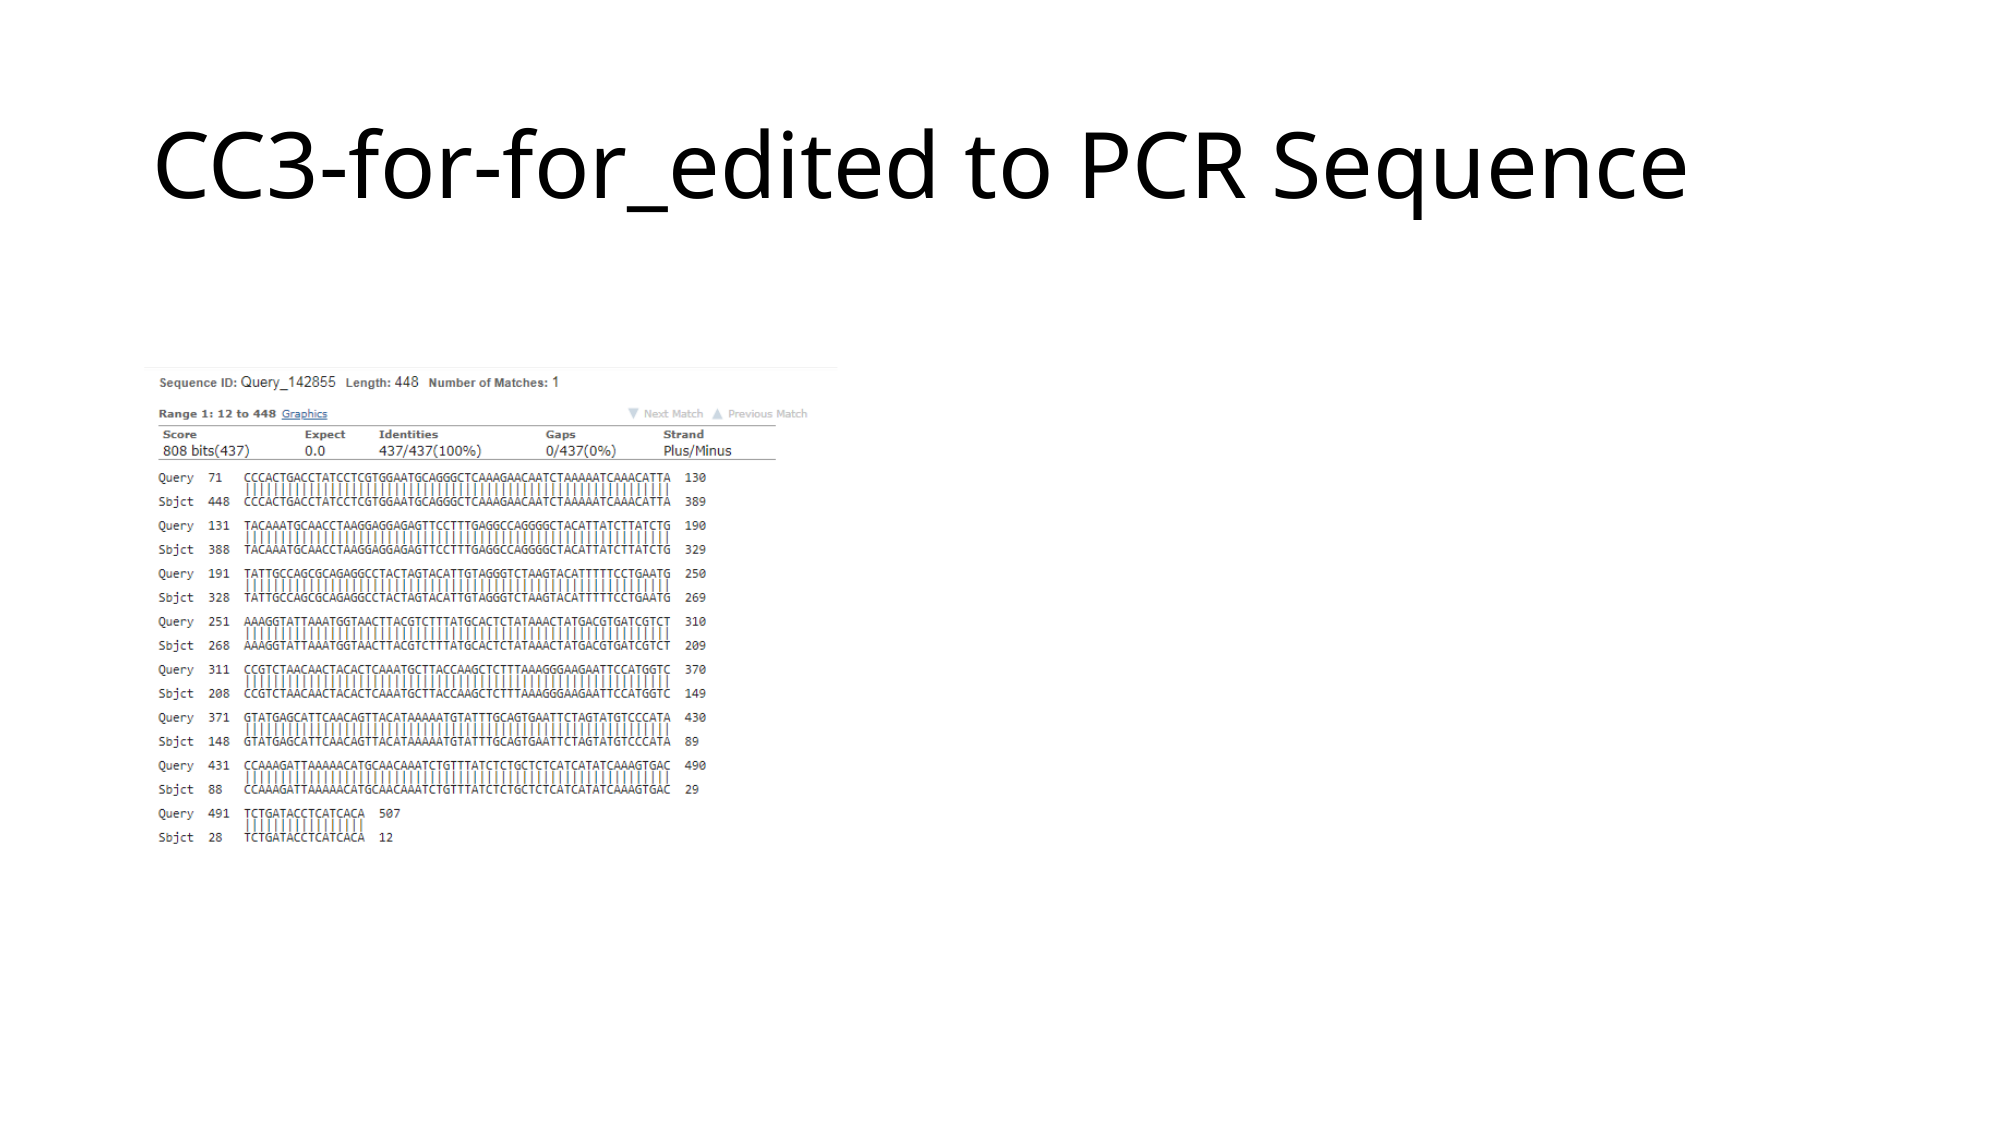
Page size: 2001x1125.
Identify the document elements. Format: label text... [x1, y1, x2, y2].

title CC3-for-for_edited to PCR Sequence [137, 59, 1863, 278]
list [137, 367, 838, 871]
